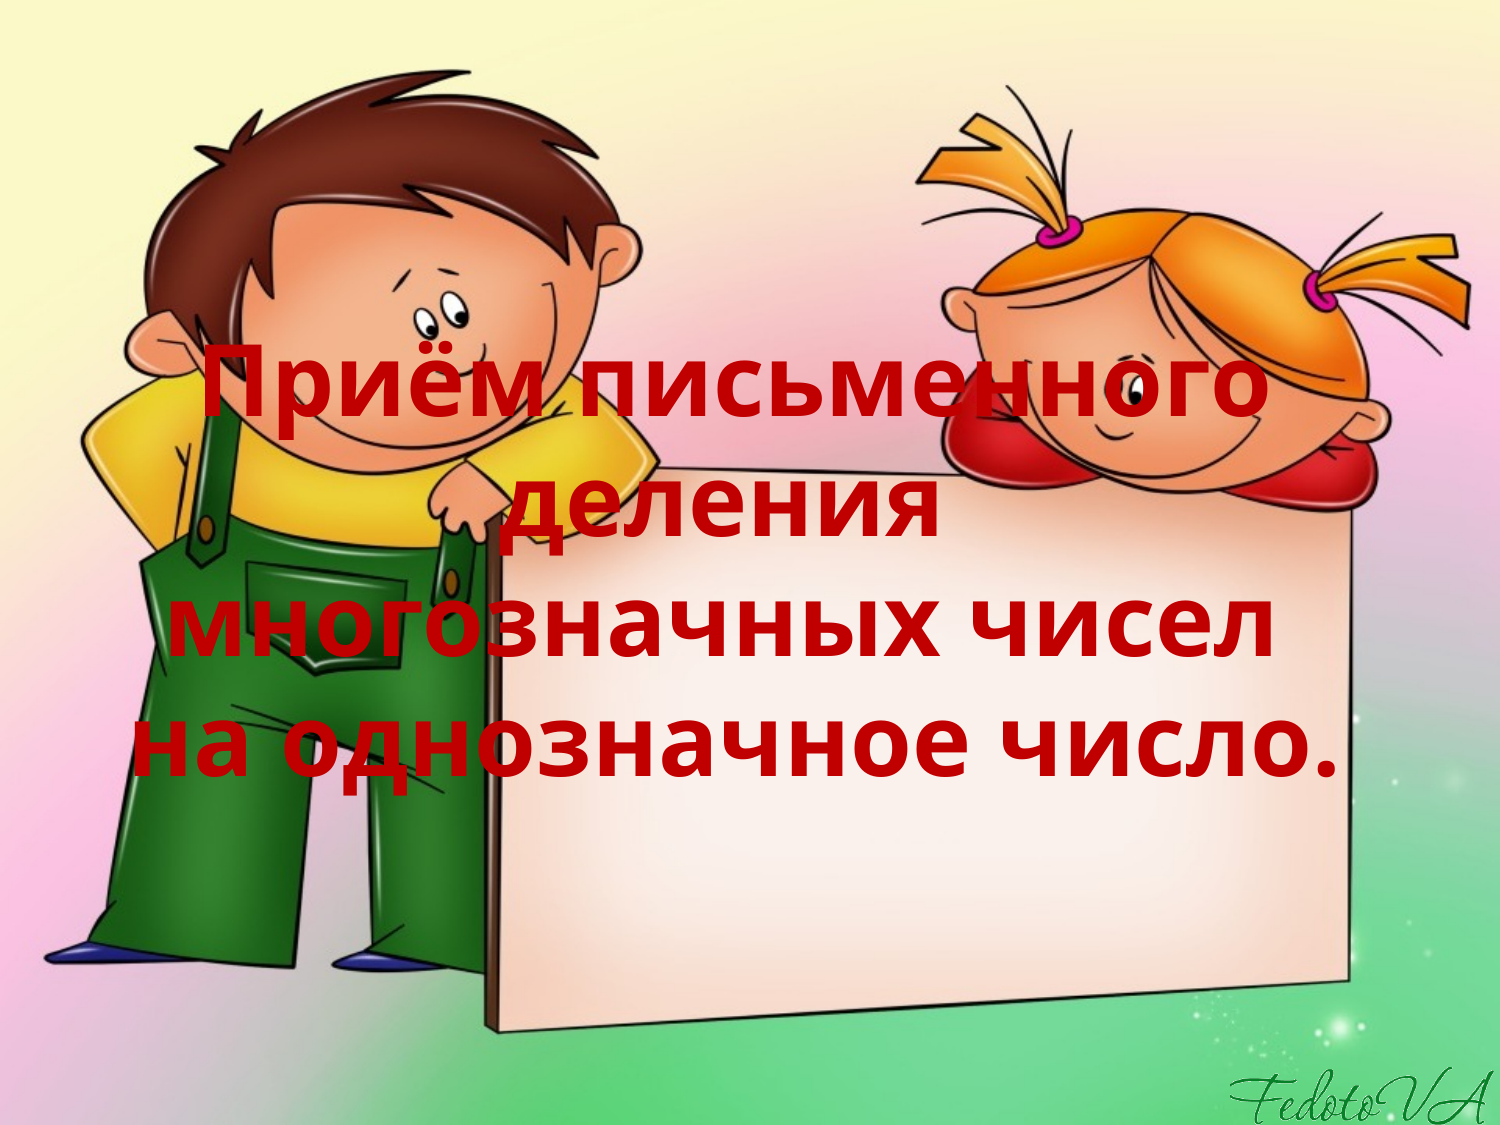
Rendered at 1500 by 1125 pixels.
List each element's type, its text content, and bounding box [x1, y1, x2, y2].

picture [0, 0, 1500, 1125]
text_box Приём письменного деления многозначных чисел на однозначное число. [100, 148, 1370, 964]
